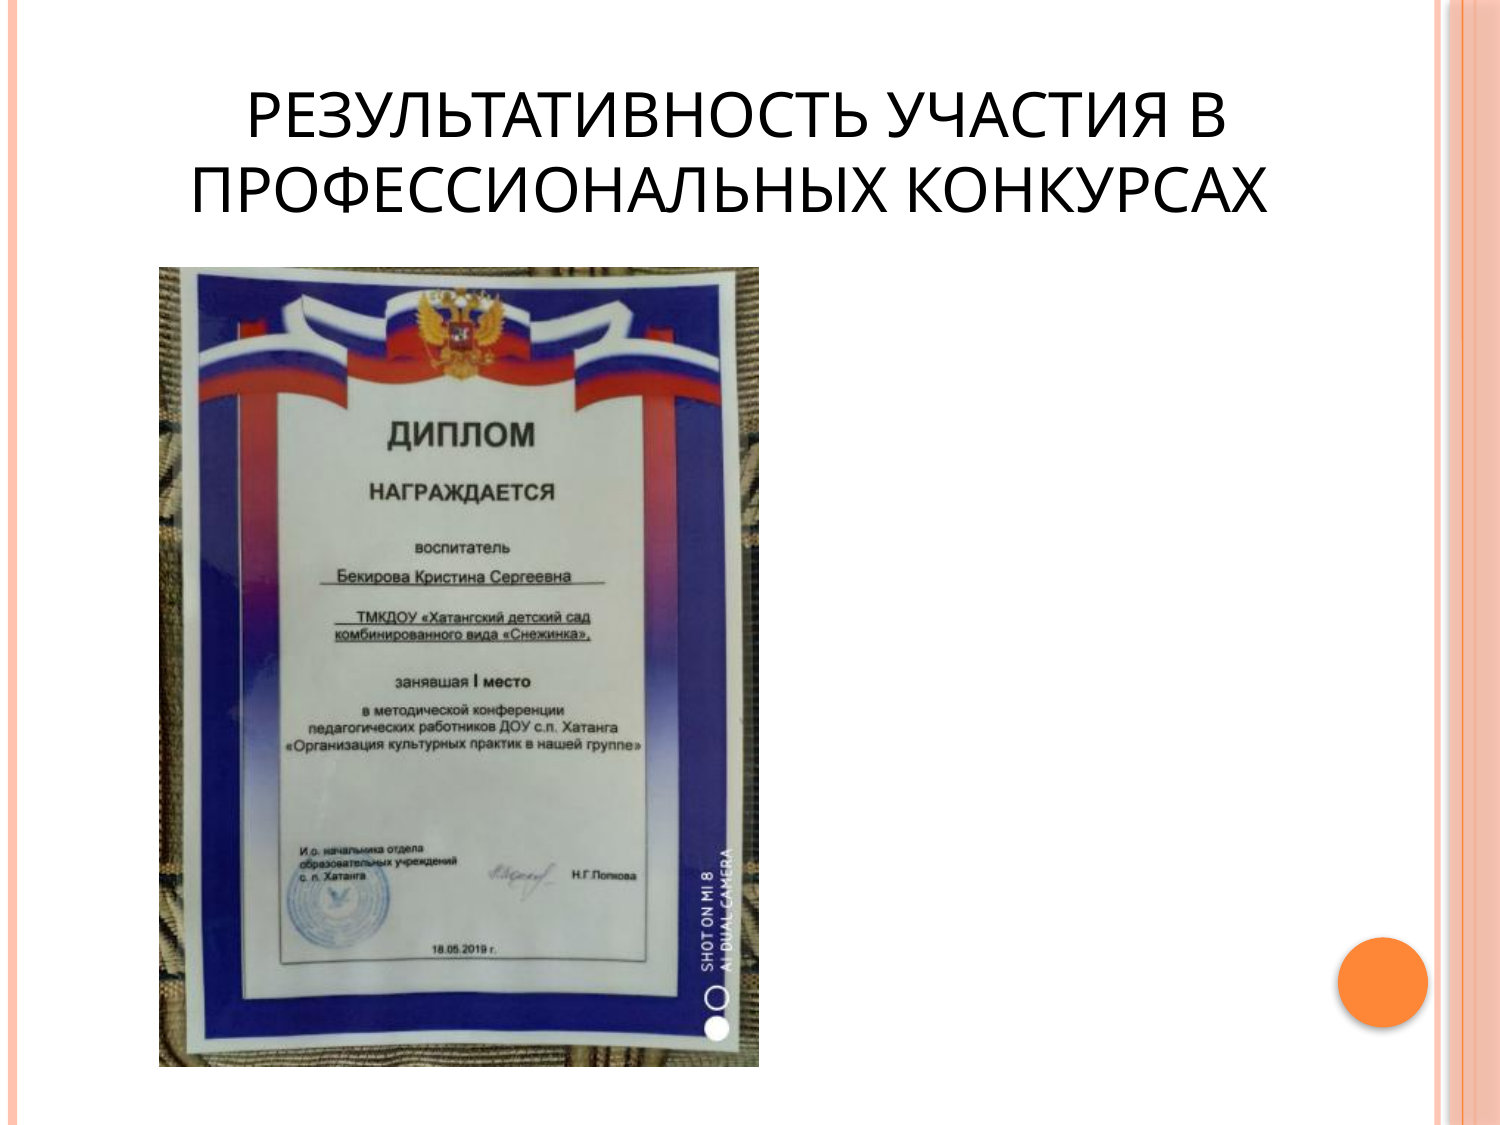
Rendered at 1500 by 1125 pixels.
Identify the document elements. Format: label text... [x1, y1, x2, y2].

title Результативность участия в профессиональных конкурсах [75, 45, 1400, 233]
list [158, 266, 760, 1068]
